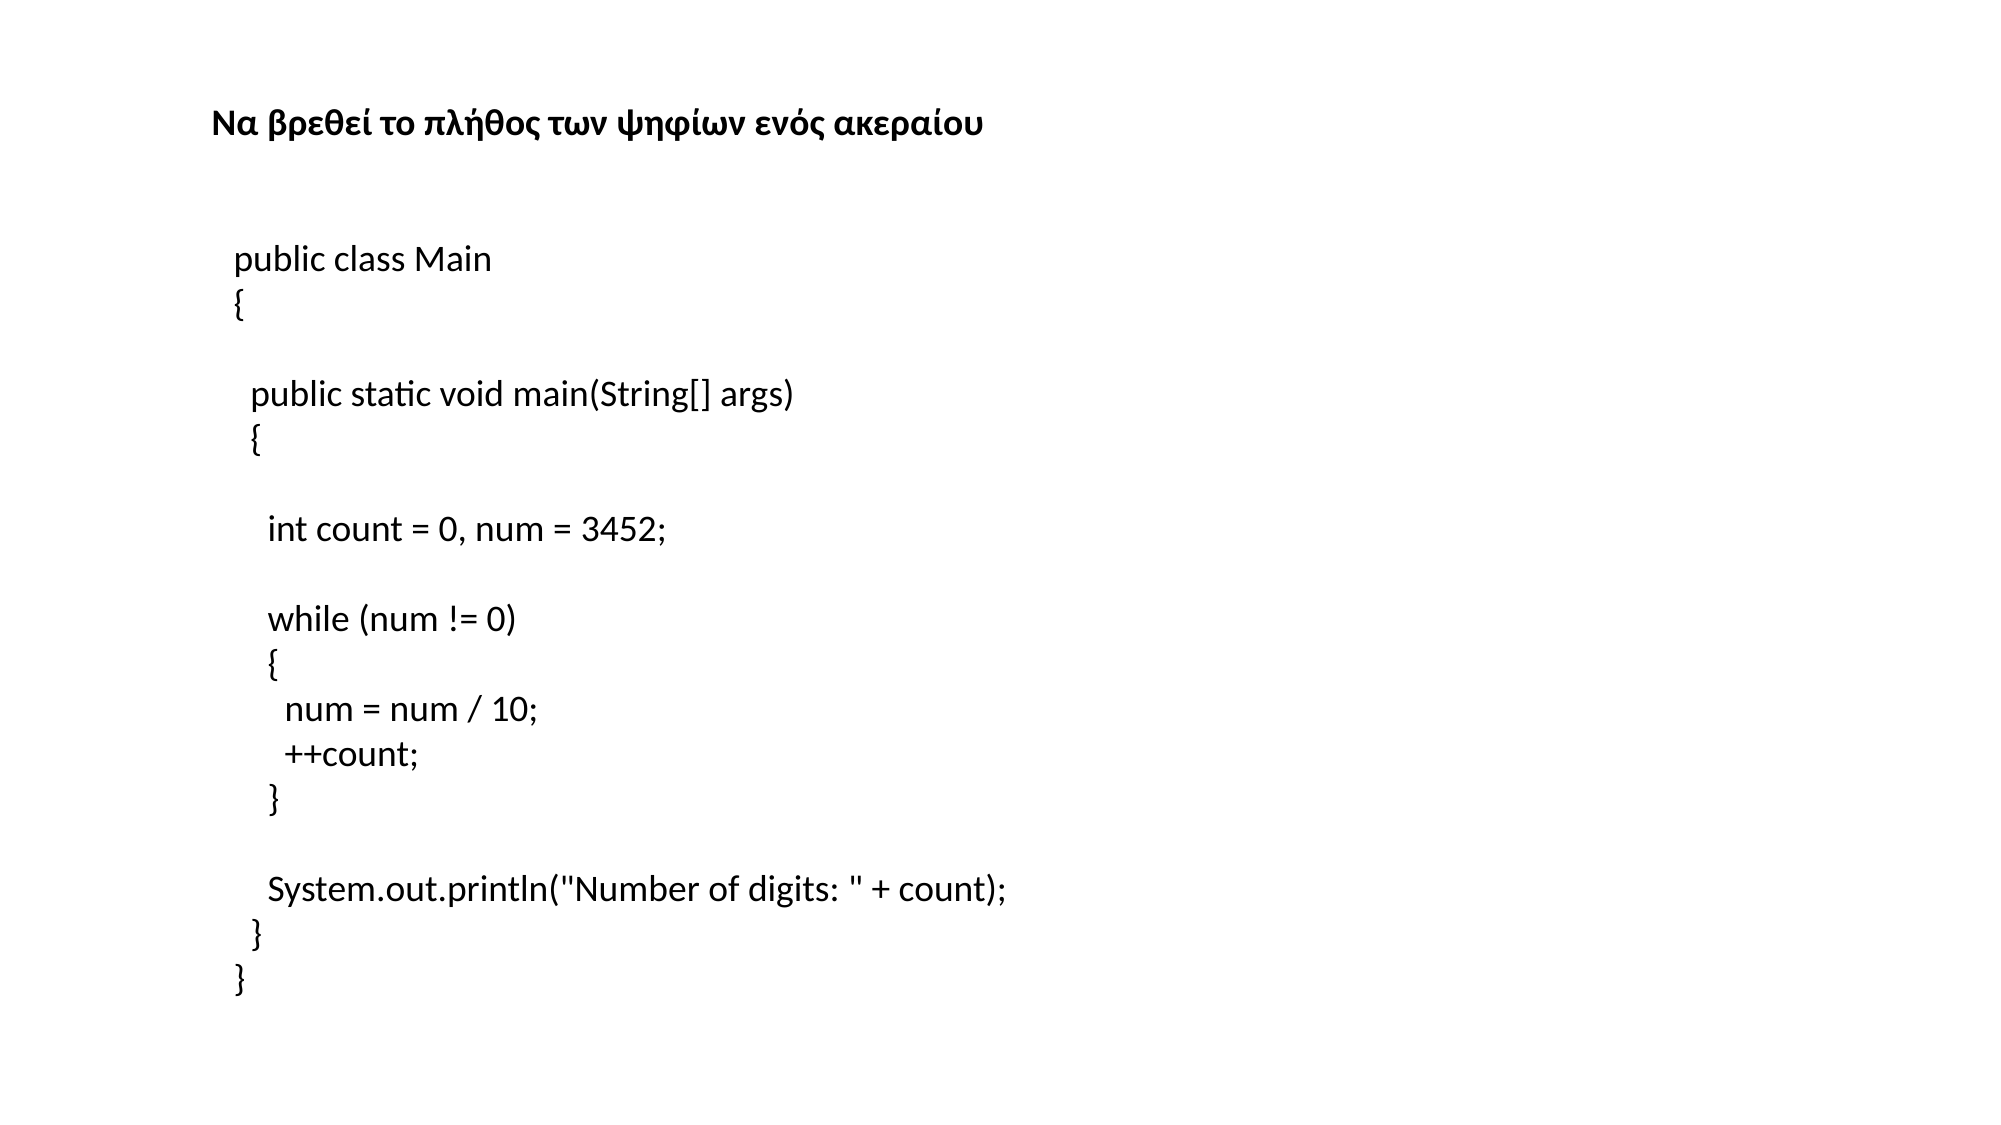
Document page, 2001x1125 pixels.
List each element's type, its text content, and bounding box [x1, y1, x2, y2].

text_box public class Main { public static void main(String[] args) { int count = 0, num = 3452; while (num != 0) { num = num / 10; ++count; } System.out.println("Number of digits: " + count); } } [218, 226, 1219, 1007]
text_box Να βρεθεί το πλήθος των ψηφίων ενός ακεραίου [196, 90, 1413, 151]
